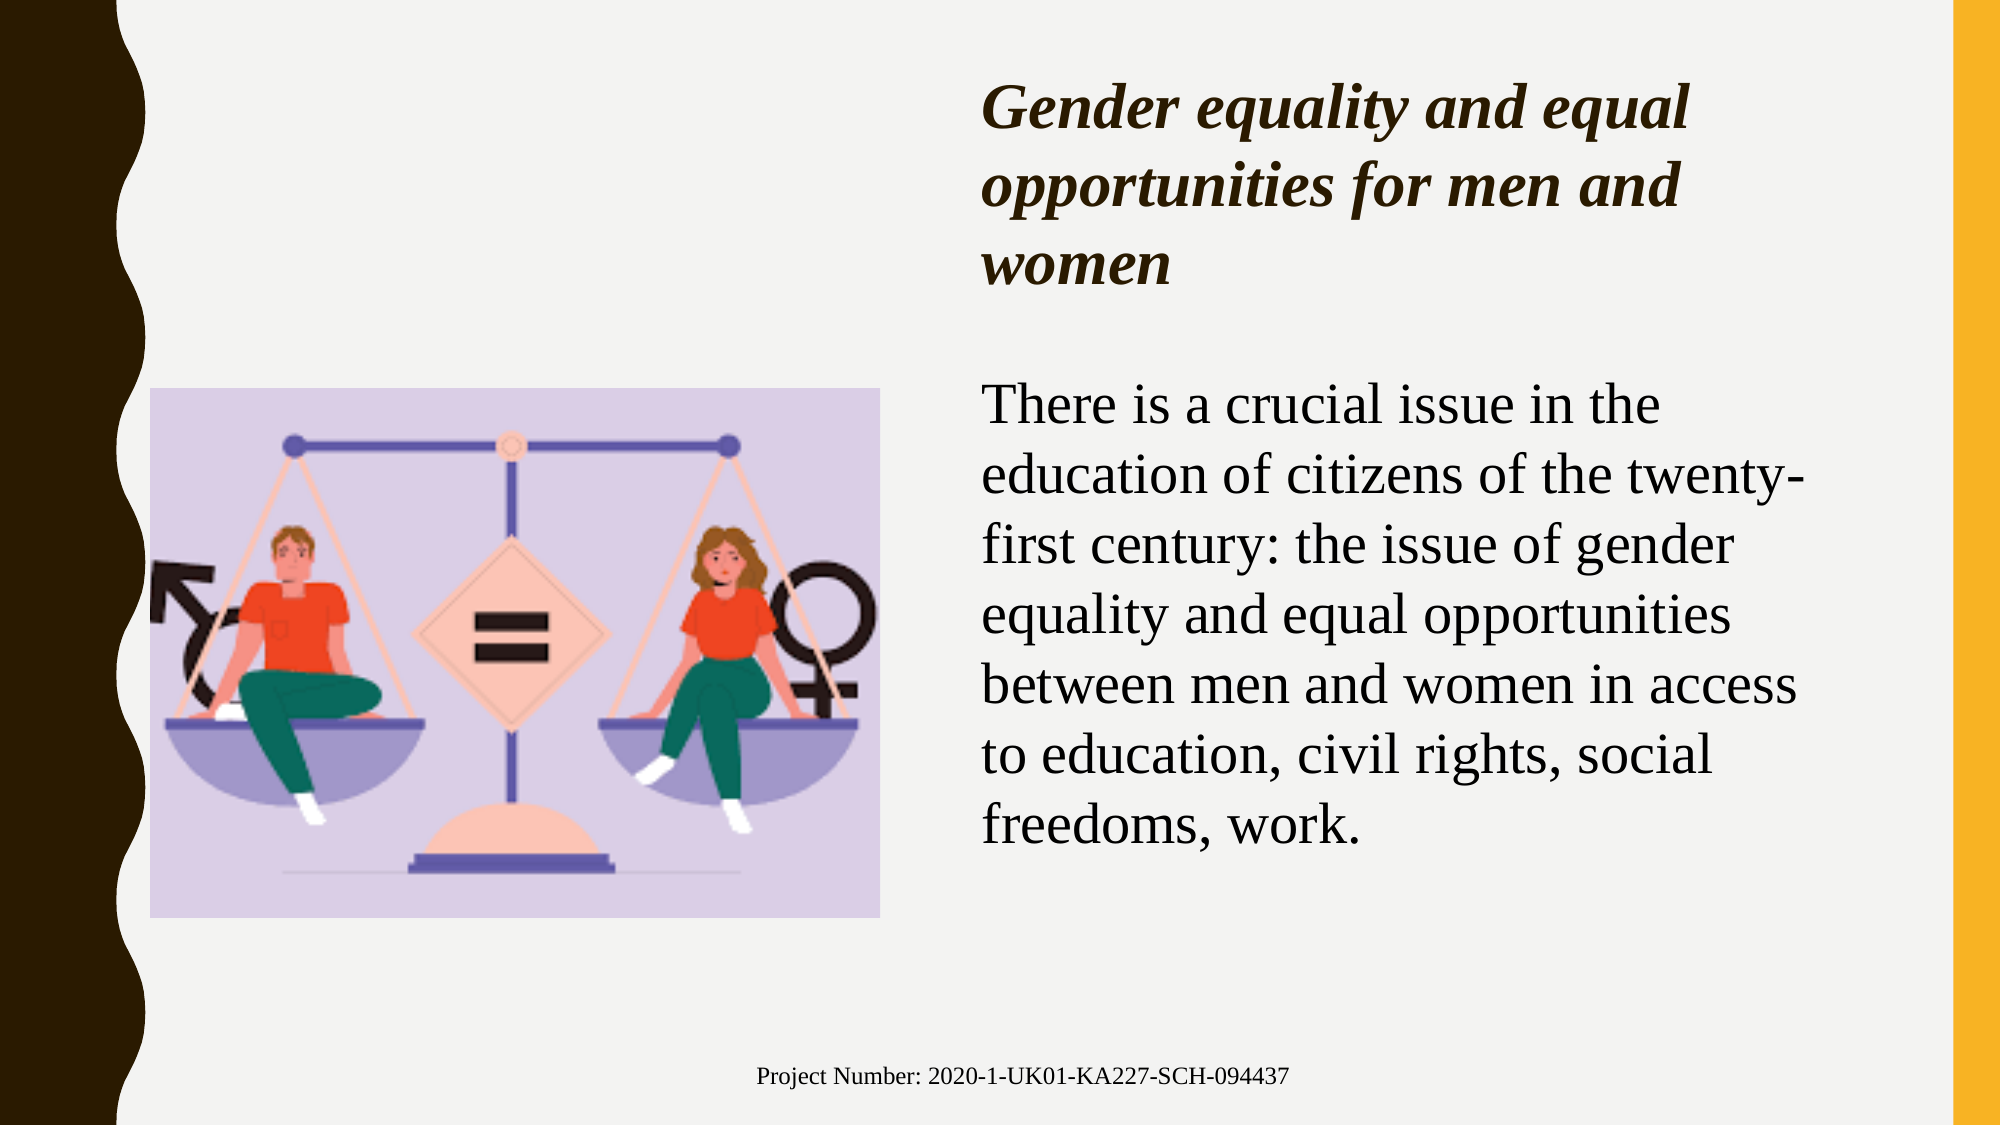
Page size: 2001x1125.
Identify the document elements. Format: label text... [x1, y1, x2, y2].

list There is a crucial issue in the education of citizens of the twenty-first century: the issue of gender equality and equal opportunities between men and women in access to education, civil rights, social freedoms, work. [966, 358, 1850, 948]
footer Project Number: 2020-1-UK01-KA227-SCH-094437 [685, 1045, 1361, 1103]
title Gender equality and equal opportunities for men and women [966, 56, 1875, 308]
picture [149, 388, 881, 918]
